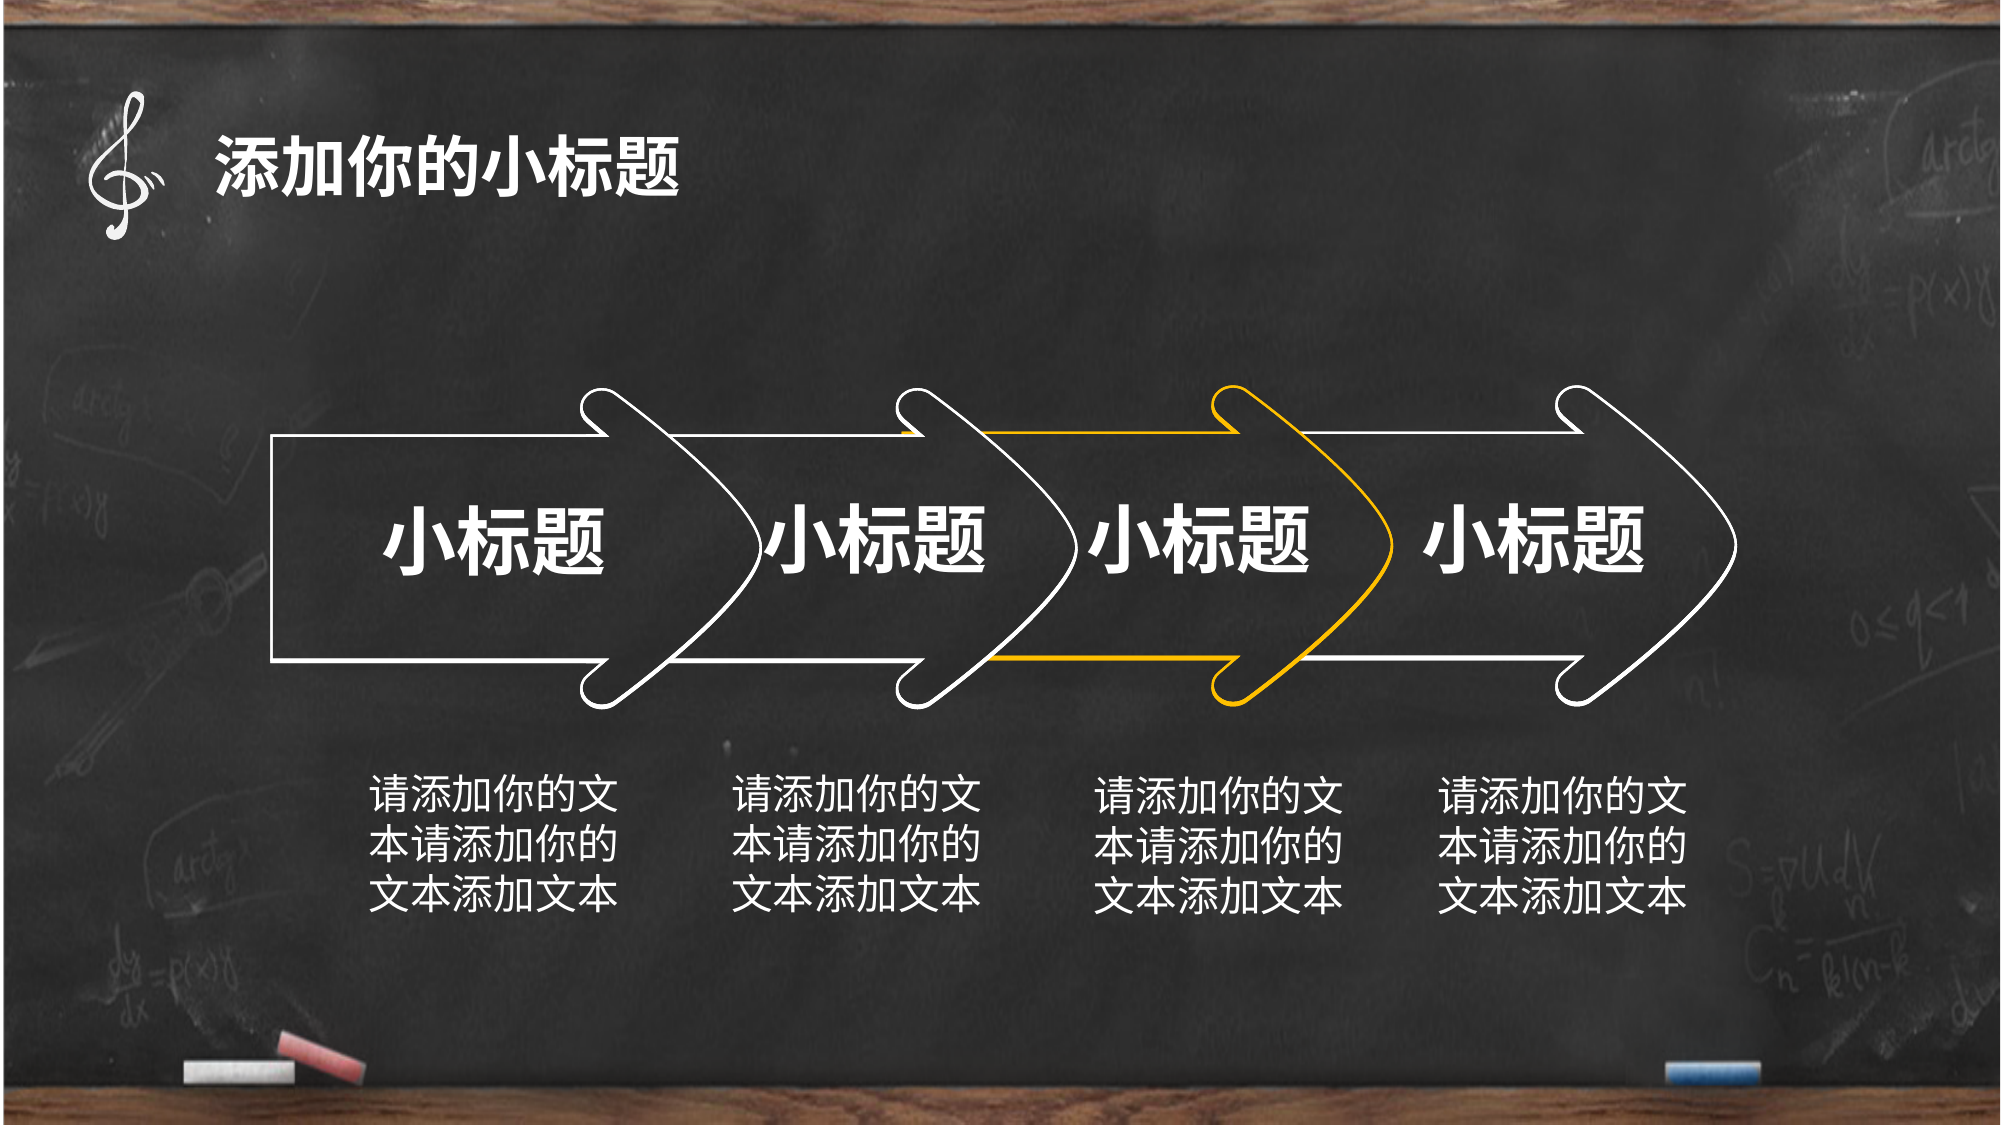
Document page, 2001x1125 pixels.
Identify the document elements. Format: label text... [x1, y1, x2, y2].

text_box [1392, 384, 1736, 708]
text_box 请添加你的文本请添加你的文本添加文本 [713, 760, 999, 926]
text_box 请添加你的文本请添加你的文本添加文本 [351, 760, 637, 926]
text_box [271, 387, 761, 710]
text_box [85, 90, 169, 242]
text_box 请添加你的文本请添加你的文本添加文本 [1076, 762, 1362, 927]
picture [0, 0, 2001, 1125]
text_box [902, 384, 1392, 708]
text_box 请添加你的文本请添加你的文本添加文本 [1420, 762, 1705, 927]
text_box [761, 387, 1077, 710]
text_box 添加你的小标题 [214, 124, 682, 205]
